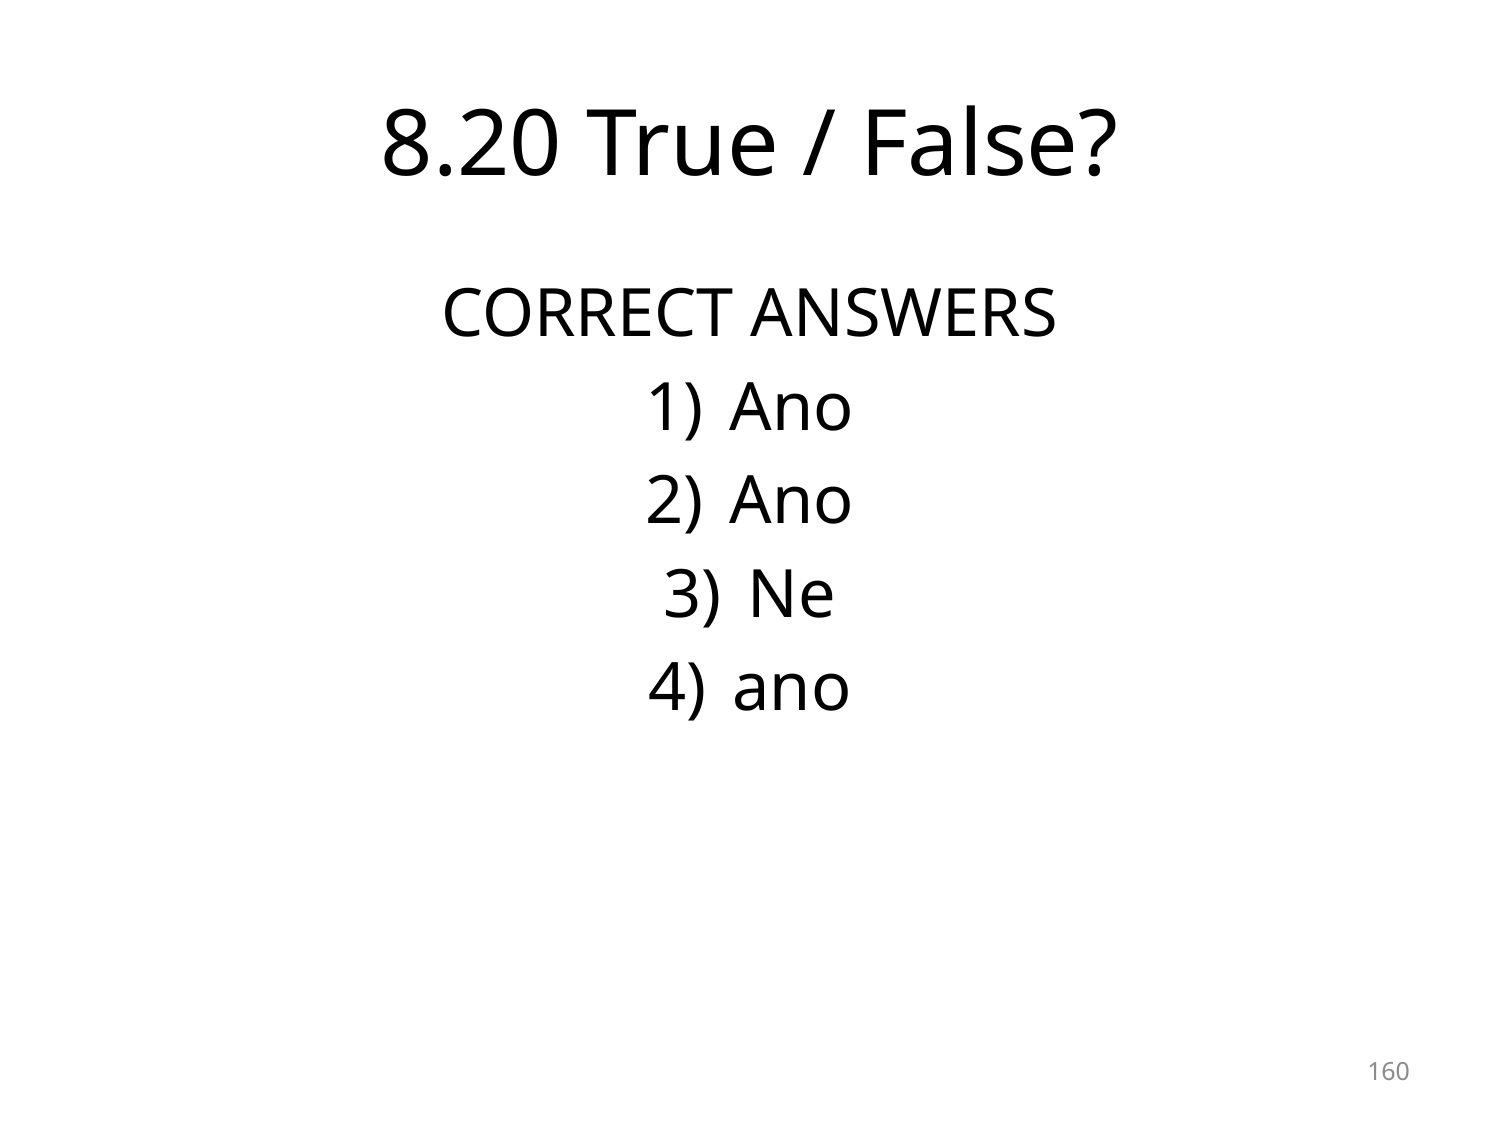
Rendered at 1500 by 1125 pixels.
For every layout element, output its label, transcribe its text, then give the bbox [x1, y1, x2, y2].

list CORRECT ANSWERS Ano Ano Ne ano [75, 262, 1425, 1005]
title 8.20 True / False? [75, 45, 1425, 233]
slide_number 160 [1074, 1042, 1425, 1103]
